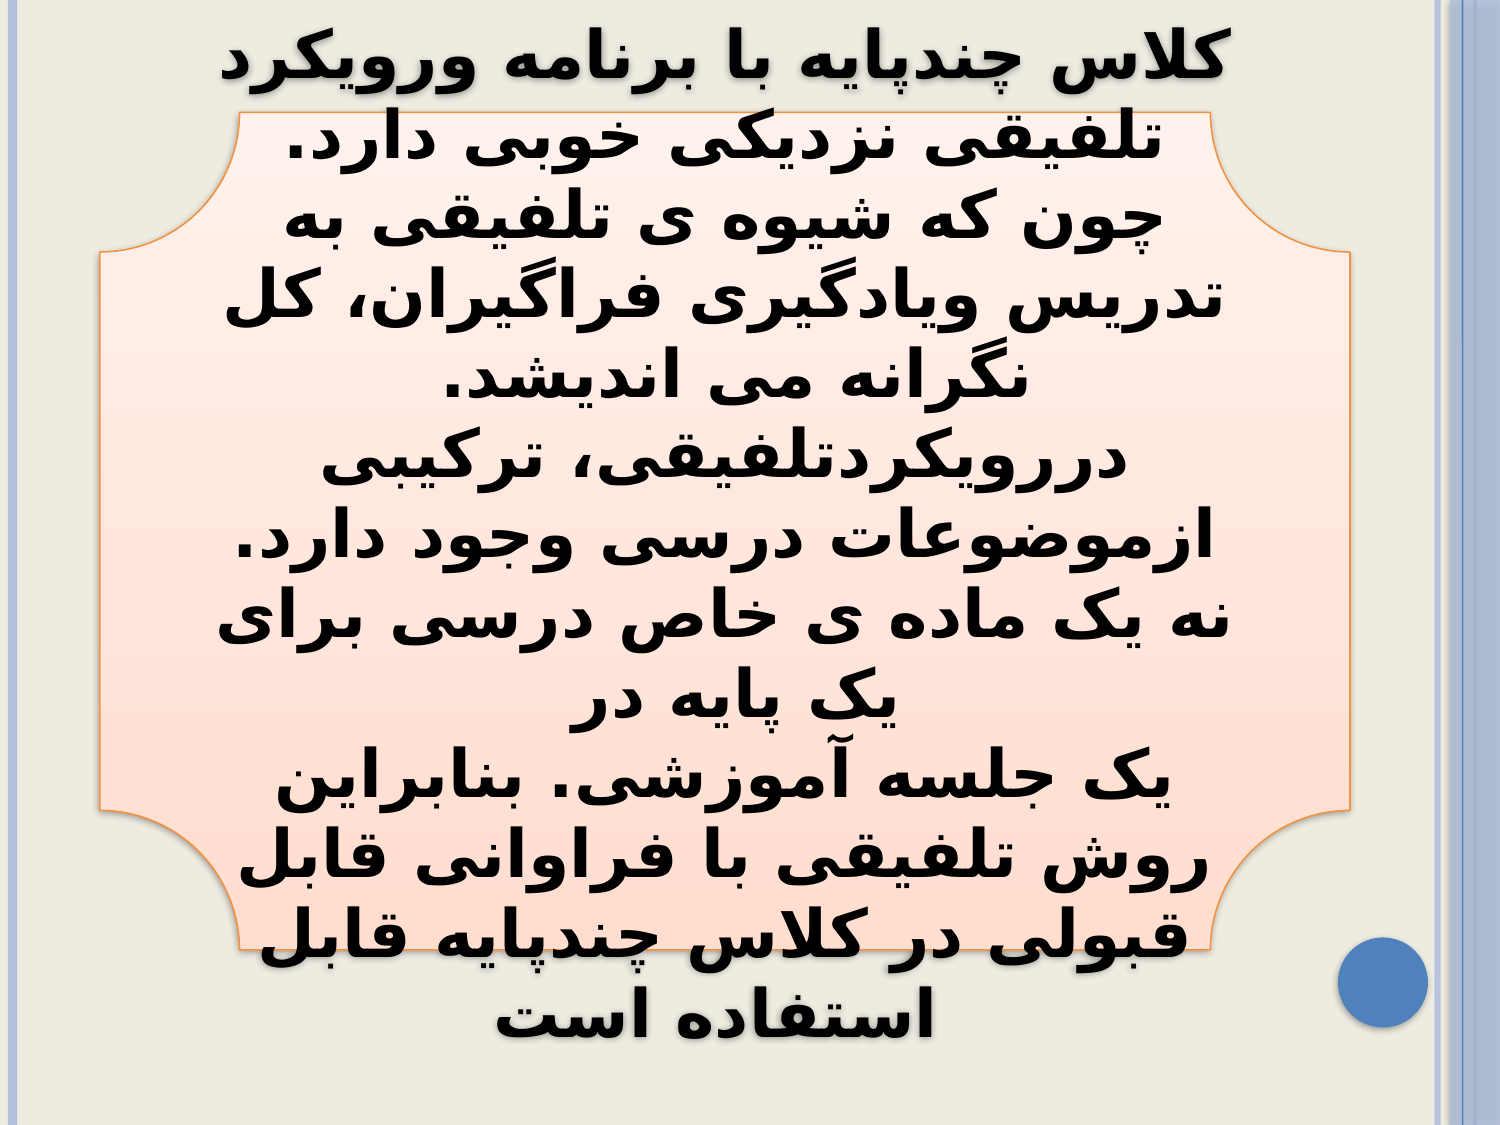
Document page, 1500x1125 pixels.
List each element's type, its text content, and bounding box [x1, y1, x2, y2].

text_box کلاس چندپایه با برنامه ورویکرد تلفیقی نزدیکی خوبی دارد. چون که شیوه ی تلفیقی به تدریس ویادگیری فراگیران، کل نگرانه می اندیشد. دررویکردتلفیقی، ترکیبی ازموضوعات درسی وجود دارد. نه یک ماده ی خاص درسی برای یک پایه در یک جلسه آموزشی. بنابراین روش تلفیقی با فراوانی قابل قبولی در کلاس چندپایه قابل استفاده است [99, 111, 1351, 951]
